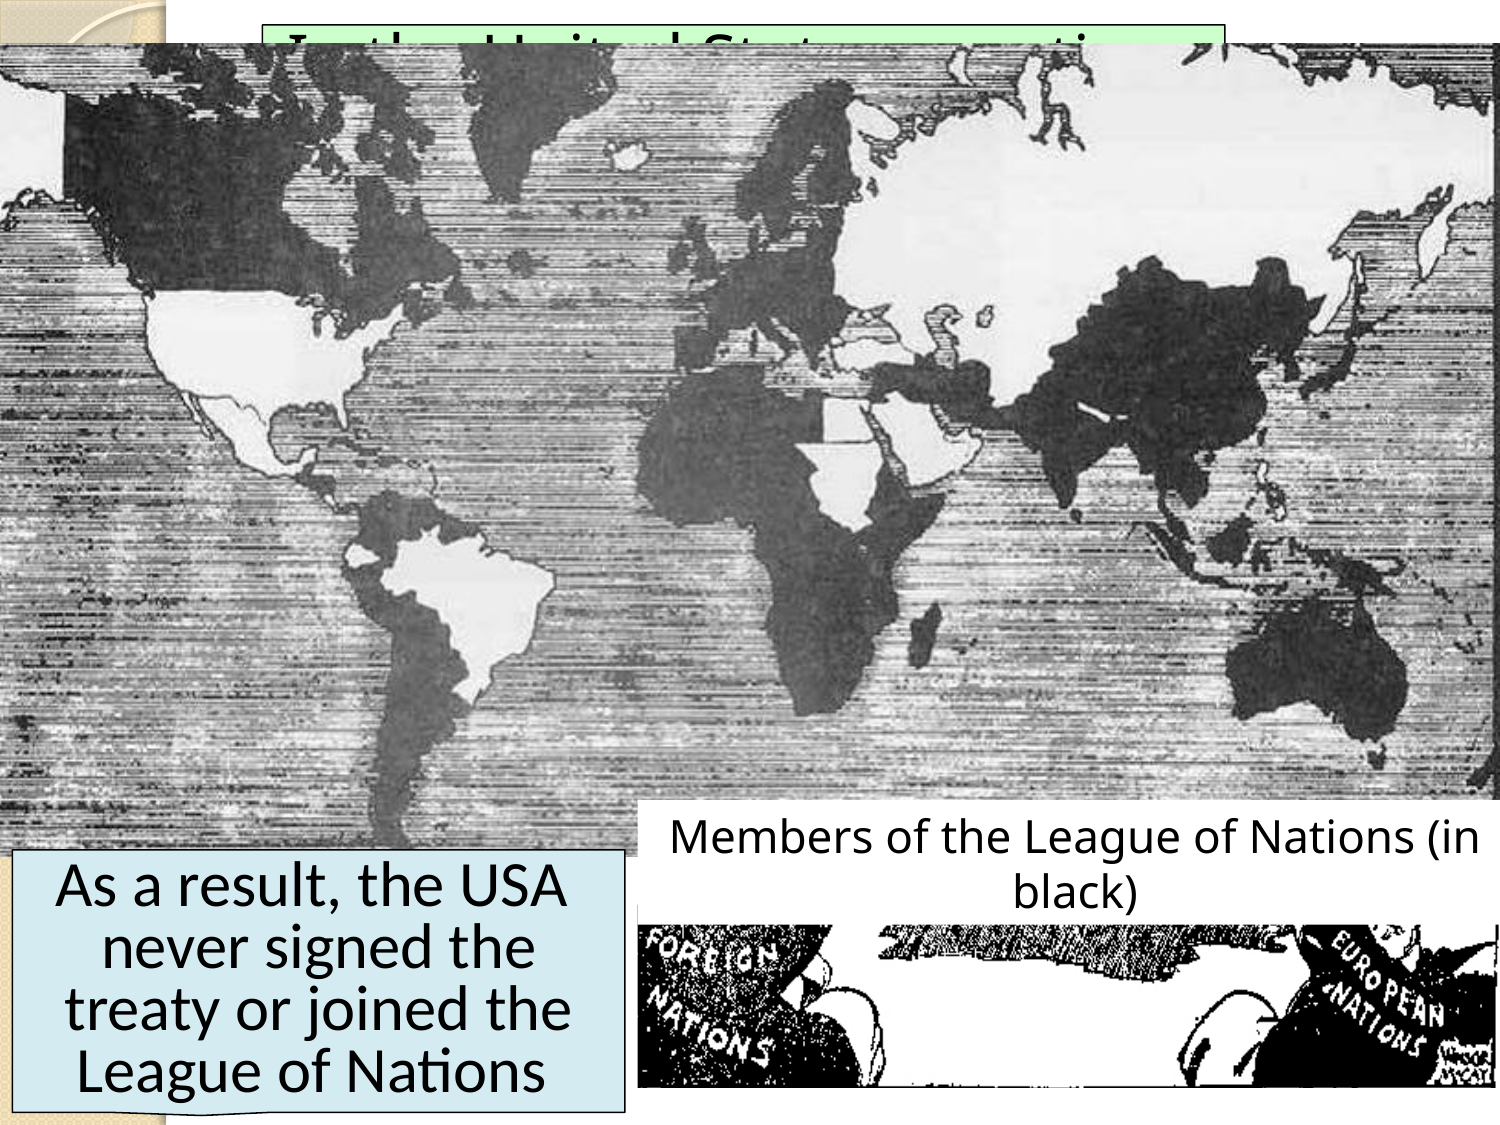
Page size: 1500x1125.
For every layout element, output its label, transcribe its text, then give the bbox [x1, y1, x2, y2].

text_box As a result, the USA never signed the treaty or joined the League of Nations [12, 868, 625, 1116]
picture [0, 43, 1500, 1088]
text_box In the United States, reactions to the Treaty of Versailles were mixed [262, 24, 1225, 40]
